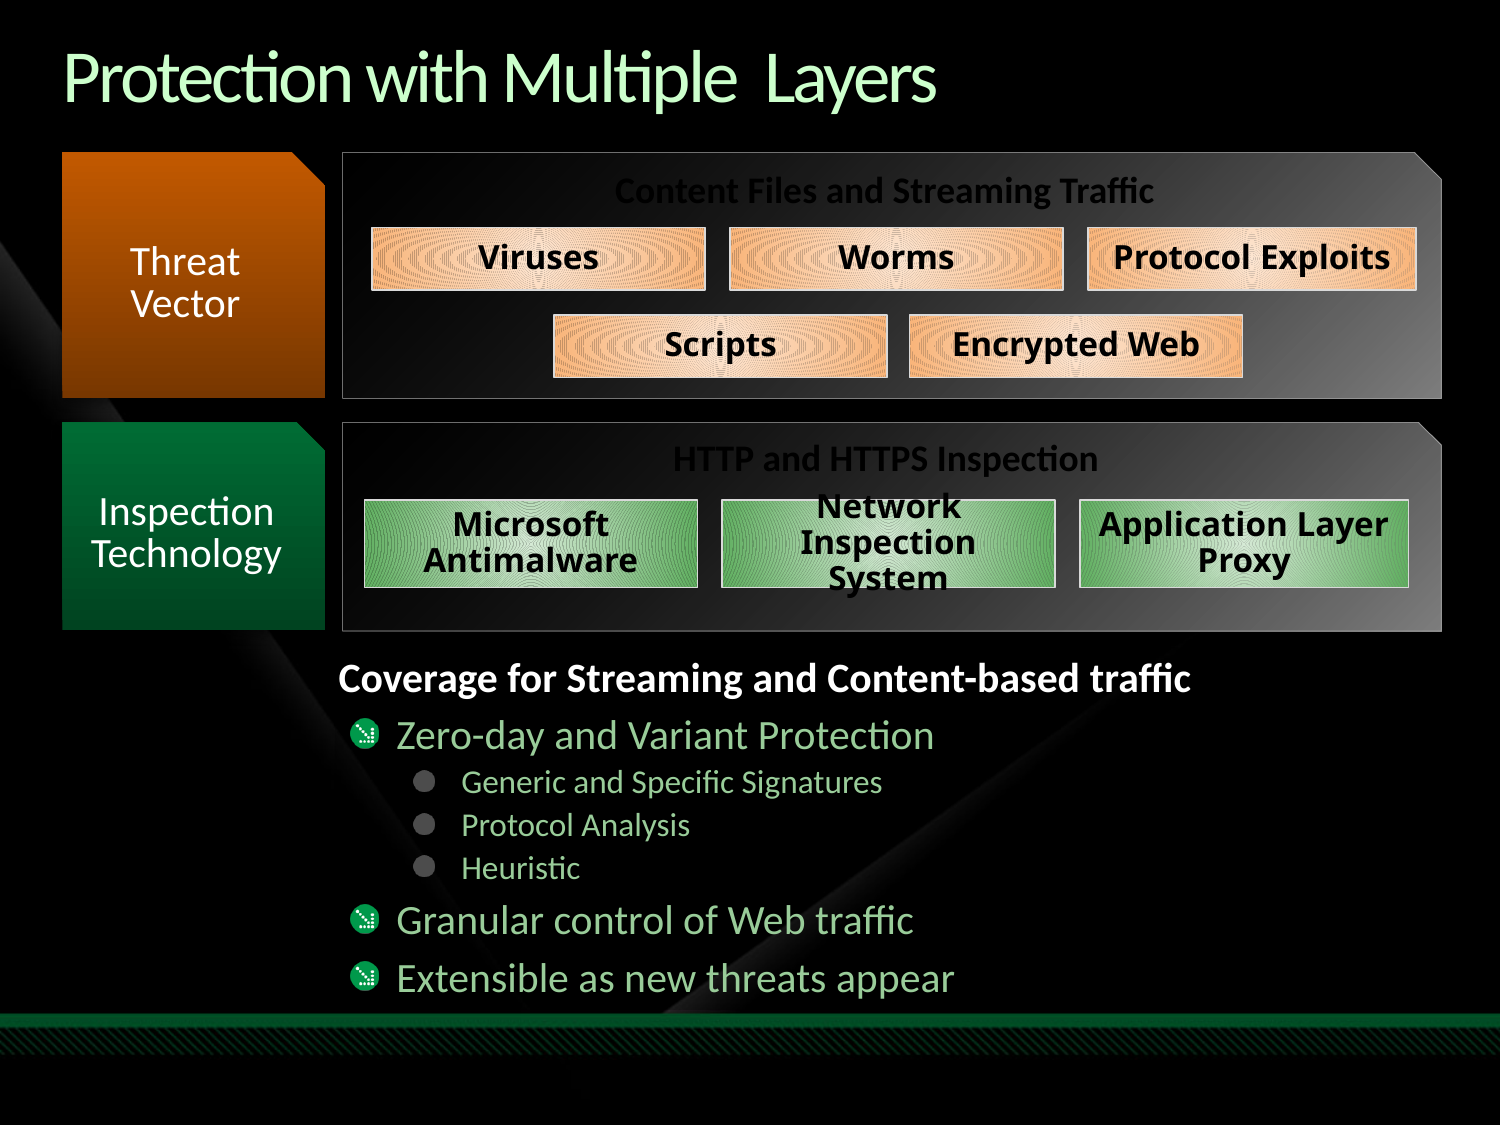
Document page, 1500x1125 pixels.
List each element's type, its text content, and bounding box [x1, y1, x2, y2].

text_box Worms [729, 227, 1064, 291]
text_box Scripts [553, 314, 888, 378]
text_box Network Inspection System [721, 499, 1056, 588]
text_box Coverage for Streaming and Content-based traffic Zero-day and Variant Protection Generic and Specific Signatures Protocol Analysis Heuristic Granular control of Web traffic Extensible as new threats appear [330, 643, 1377, 1014]
text_box Encrypted Web [909, 314, 1243, 378]
text_box Protocol Exploits [1087, 227, 1417, 291]
title Protection with Multiple Layers [62, 37, 1438, 120]
text_box Content Files and Streaming Traffic [341, 151, 1443, 400]
text_box Viruses [371, 227, 706, 291]
text_box Inspection Technology [62, 422, 325, 631]
text_box Threat Vector [62, 152, 325, 398]
text_box Microsoft Antimalware [364, 499, 698, 588]
text_box Application Layer Proxy [1079, 499, 1409, 588]
picture [0, 0, 1500, 1125]
text_box HTTP and HTTPS Inspection [341, 421, 1443, 632]
